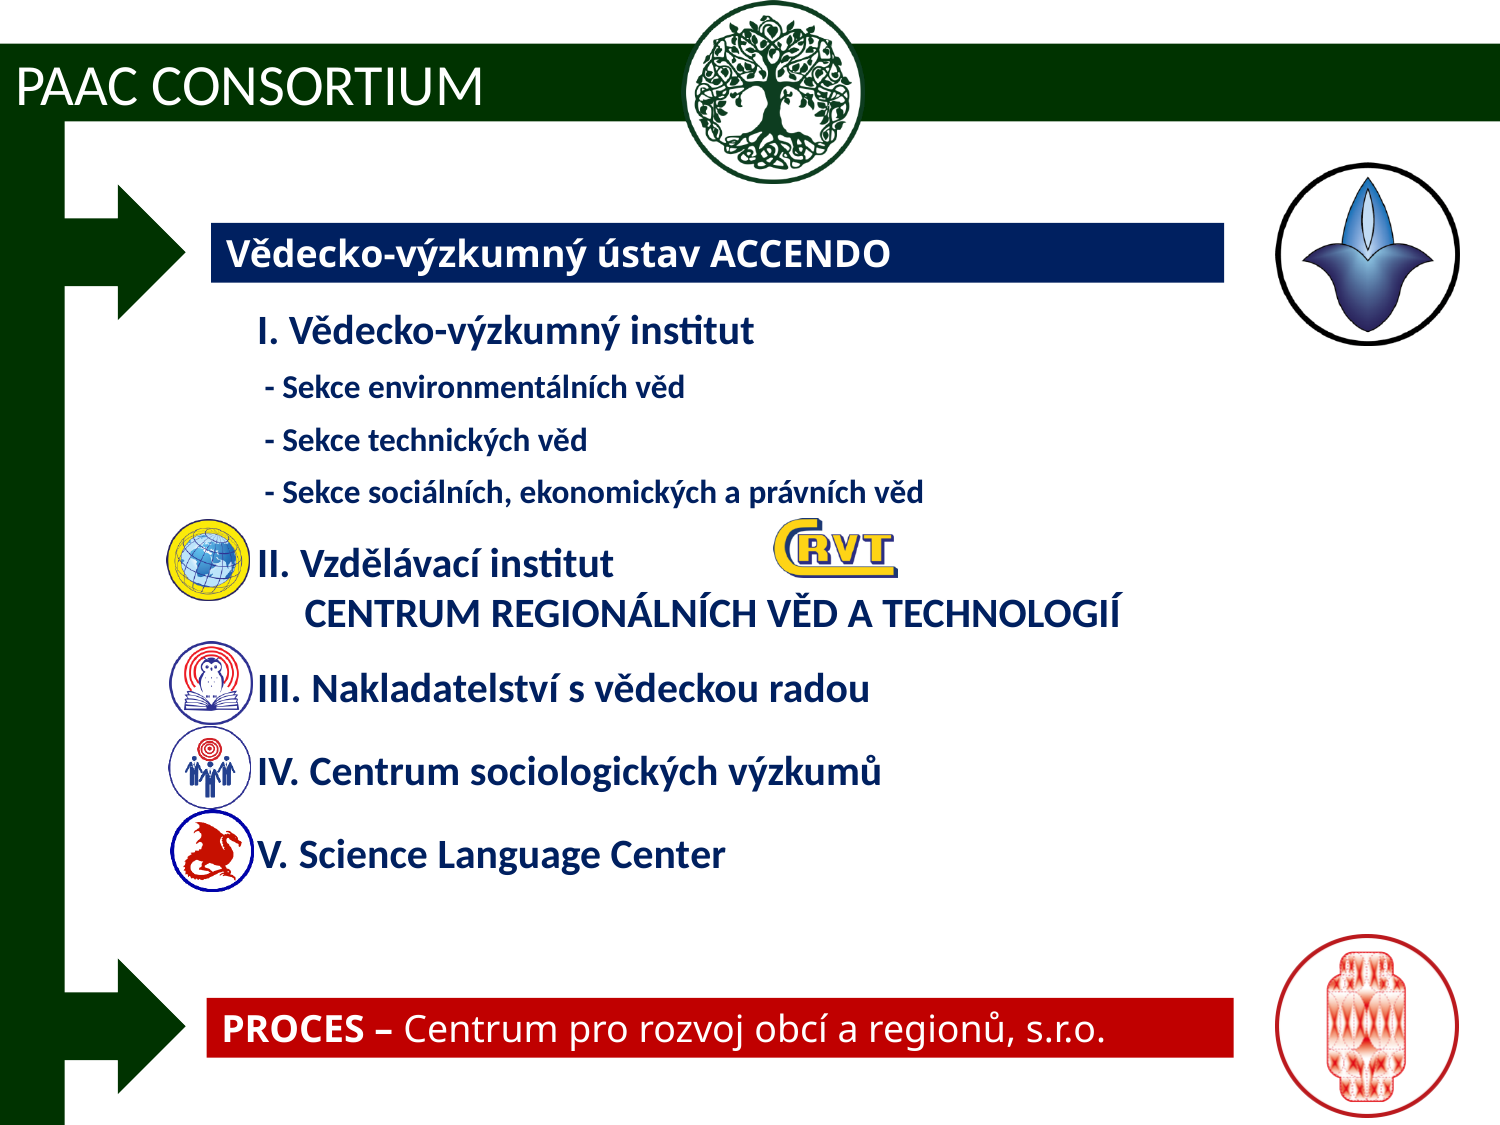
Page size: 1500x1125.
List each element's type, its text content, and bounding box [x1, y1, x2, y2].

text_box Vědecko-výzkumný ústav ACCENDO [211, 222, 1225, 283]
picture [681, 0, 865, 184]
picture [1275, 162, 1460, 346]
text_box [27, 956, 188, 1096]
title PAAC CONSORTIUM [0, 42, 675, 123]
text_box [0, 123, 67, 1125]
text_box [67, 182, 188, 323]
picture [773, 518, 899, 579]
picture [1275, 934, 1459, 1118]
picture [168, 641, 254, 892]
picture [166, 517, 250, 601]
title PAAC CONSORTIUM [868, 42, 1500, 123]
text_box PROCES – Centrum pro rozvoj obcí a regionů, s.r.o. [206, 997, 1234, 1058]
list I. Vědecko-výzkumný institut - Sekce environmentálních věd - Sekce technických věd - Sekce sociálních, ekonomických a právních věd II. Vzdělávací institut CENTRUM REGIONÁLNÍCH VĚD A TECHNOLOGIÍ III. Nakladatelství s vědeckou radou IV. Centrum sociologických výzkumů V. Science Language Center [242, 295, 1483, 920]
